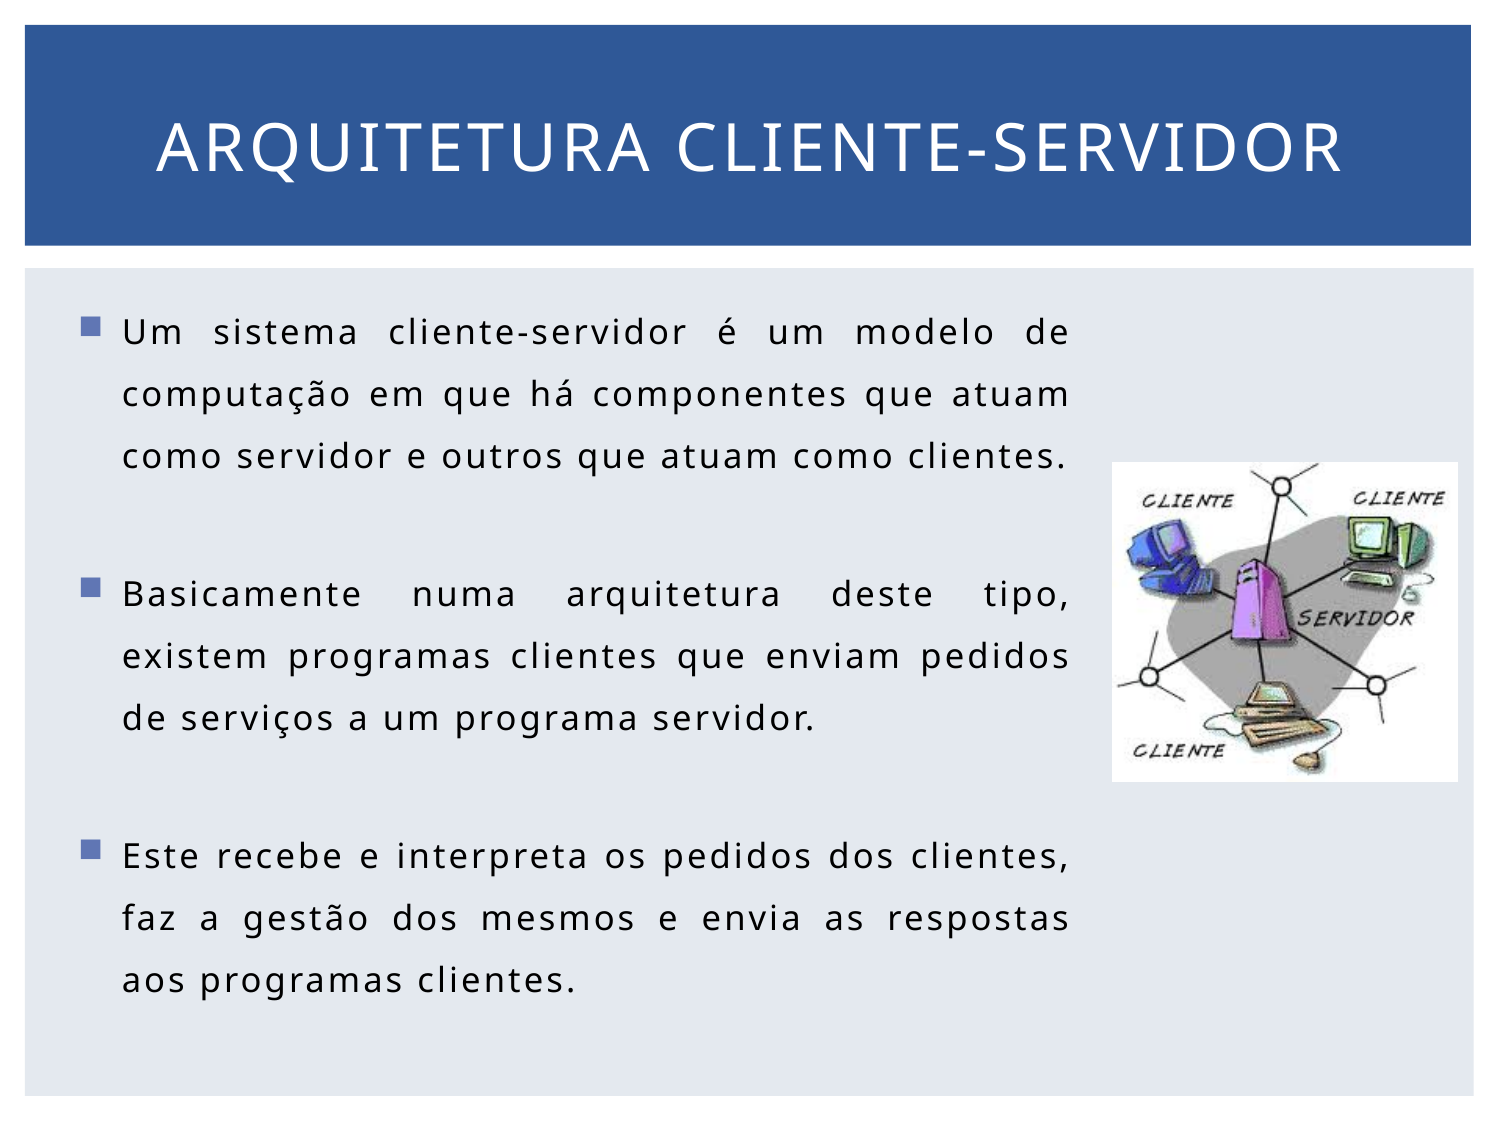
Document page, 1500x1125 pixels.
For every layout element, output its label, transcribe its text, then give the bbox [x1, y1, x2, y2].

picture [1112, 462, 1459, 782]
title Arquitetura cliente-servidor [62, 58, 1438, 232]
list Um sistema cliente-servidor é um modelo de computação em que há componentes que atuam como servidor e outros que atuam como clientes. Basicamente numa arquitetura deste tipo, existem programas clientes que enviam pedidos de serviços a um programa servidor. Este recebe e interpreta os pedidos dos clientes, faz a gestão dos mesmos e envia as respostas aos programas clientes. [62, 281, 1088, 1075]
